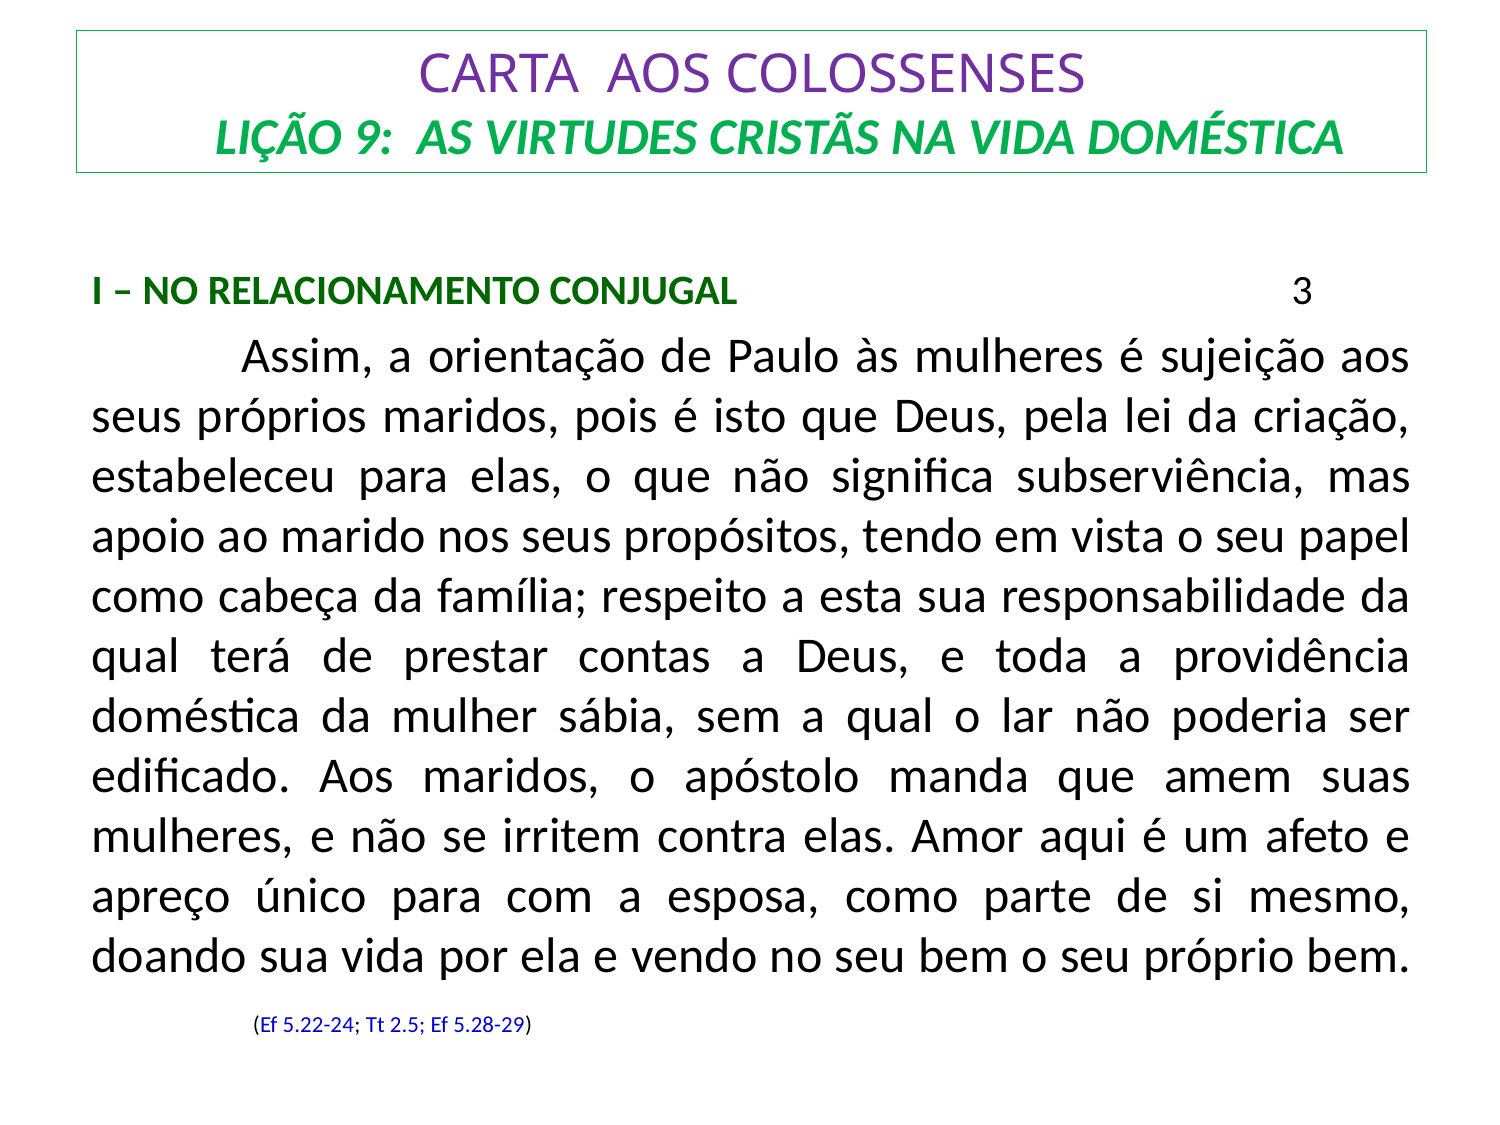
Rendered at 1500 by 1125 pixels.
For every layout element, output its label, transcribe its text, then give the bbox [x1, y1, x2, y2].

list I – NO RELACIONAMENTO CONJUGAL 3 Assim, a orientação de Paulo às mulheres é sujeição aos seus próprios maridos, pois é isto que Deus, pela lei da criação, estabeleceu para elas, o que não significa subserviência, mas apoio ao marido nos seus propósitos, tendo em vista o seu papel como cabeça da família; respeito a esta sua responsabilidade da qual terá de prestar contas a Deus, e toda a providência doméstica da mulher sábia, sem a qual o lar não poderia ser edificado. Aos maridos, o apóstolo manda que amem suas mulheres, e não se irritem contra elas. Amor aqui é um afeto e apreço único para com a esposa, como parte de si mesmo, doando sua vida por ela e vendo no seu bem o seu próprio bem. (Ef 5.22-24; Tt 2.5; Ef 5.28-29) [76, 255, 1427, 1059]
title CARTA AOS COLOSSENSES LIÇÃO 9: AS VIRTUDES CRISTÃS NA VIDA DOMÉSTICA [76, 30, 1427, 173]
